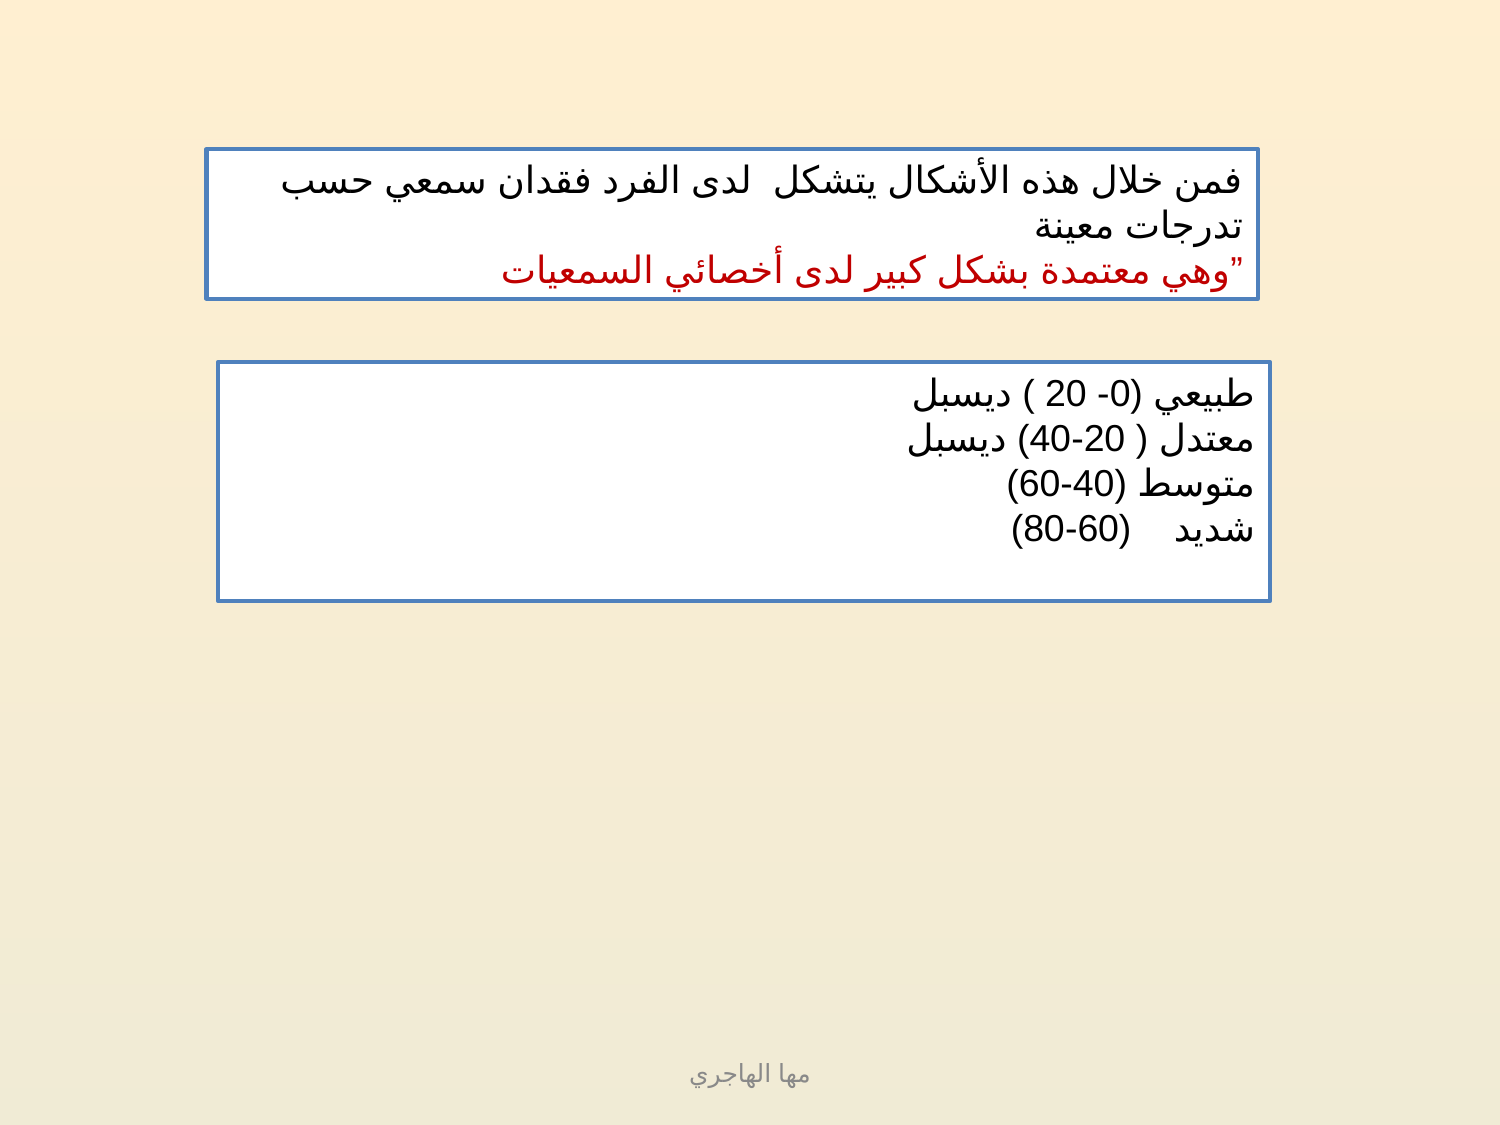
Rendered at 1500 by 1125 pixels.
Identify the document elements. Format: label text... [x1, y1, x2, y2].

text_box فمن خلال هذه الأشكال يتشكل لدى الفرد فقدان سمعي حسب تدرجات معينة ”وهي معتمدة بشكل كبير لدى أخصائي السمعيات [204, 147, 1260, 301]
footer مها الهاجري [512, 1042, 988, 1103]
text_box طبيعي (0- 20 ) ديسبل معتدل ( 20-40) ديسبل متوسط (40-60) شديد (60-80) [216, 360, 1272, 603]
